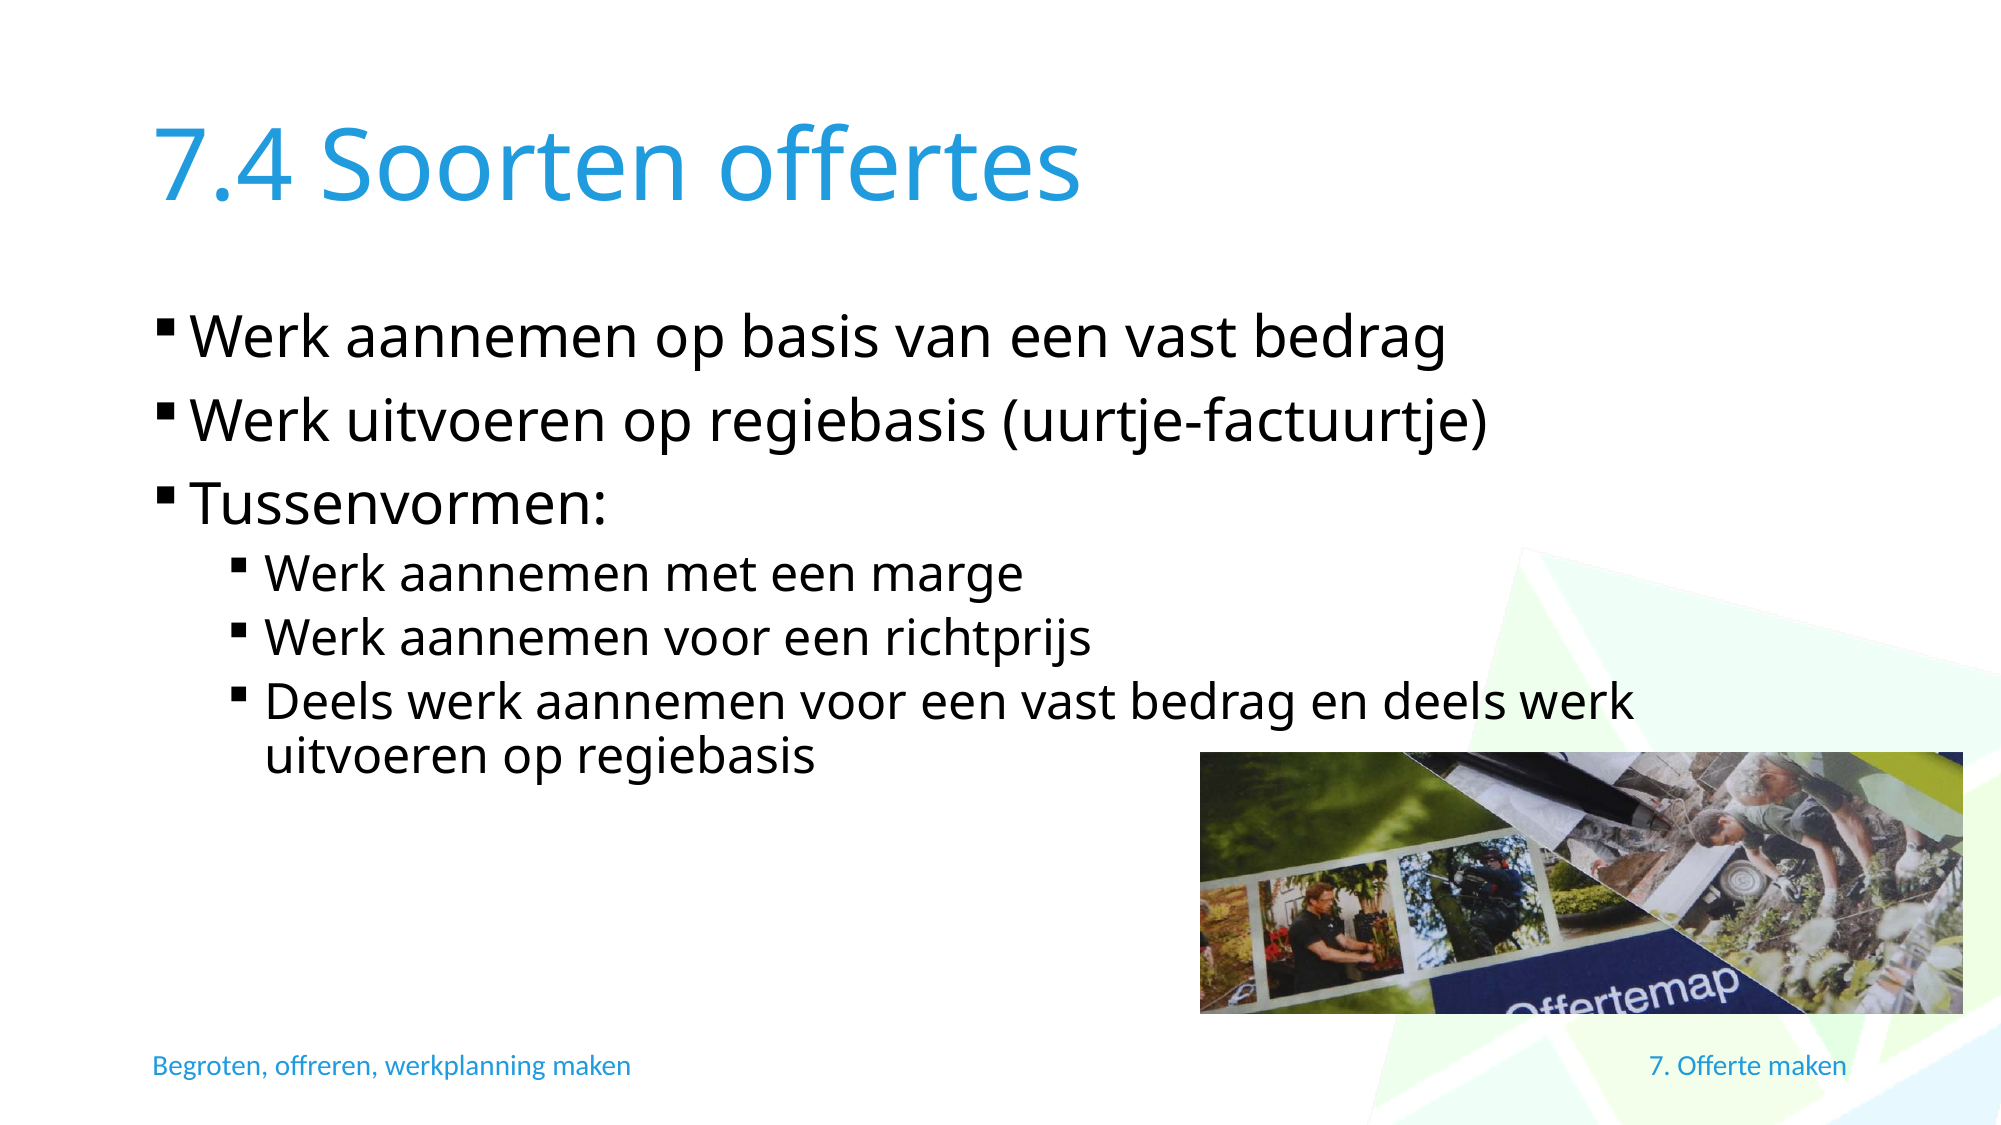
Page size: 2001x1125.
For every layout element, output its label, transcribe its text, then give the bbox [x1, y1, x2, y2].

picture [1199, 752, 1963, 1014]
title 7.4 Soorten offertes [137, 59, 1863, 278]
list Begroten, offreren, werkplanning maken [137, 1042, 658, 1087]
list Werk aannemen op basis van een vast bedrag Werk uitvoeren op regiebasis (uurtje-factuurtje) Tussenvormen: Werk aannemen met een marge Werk aannemen voor een richtprijs Deels werk aannemen voor een vast bedrag en deels werk uitvoeren op regiebasis [137, 299, 1863, 1014]
list 7. Offerte maken [1412, 1042, 1863, 1103]
